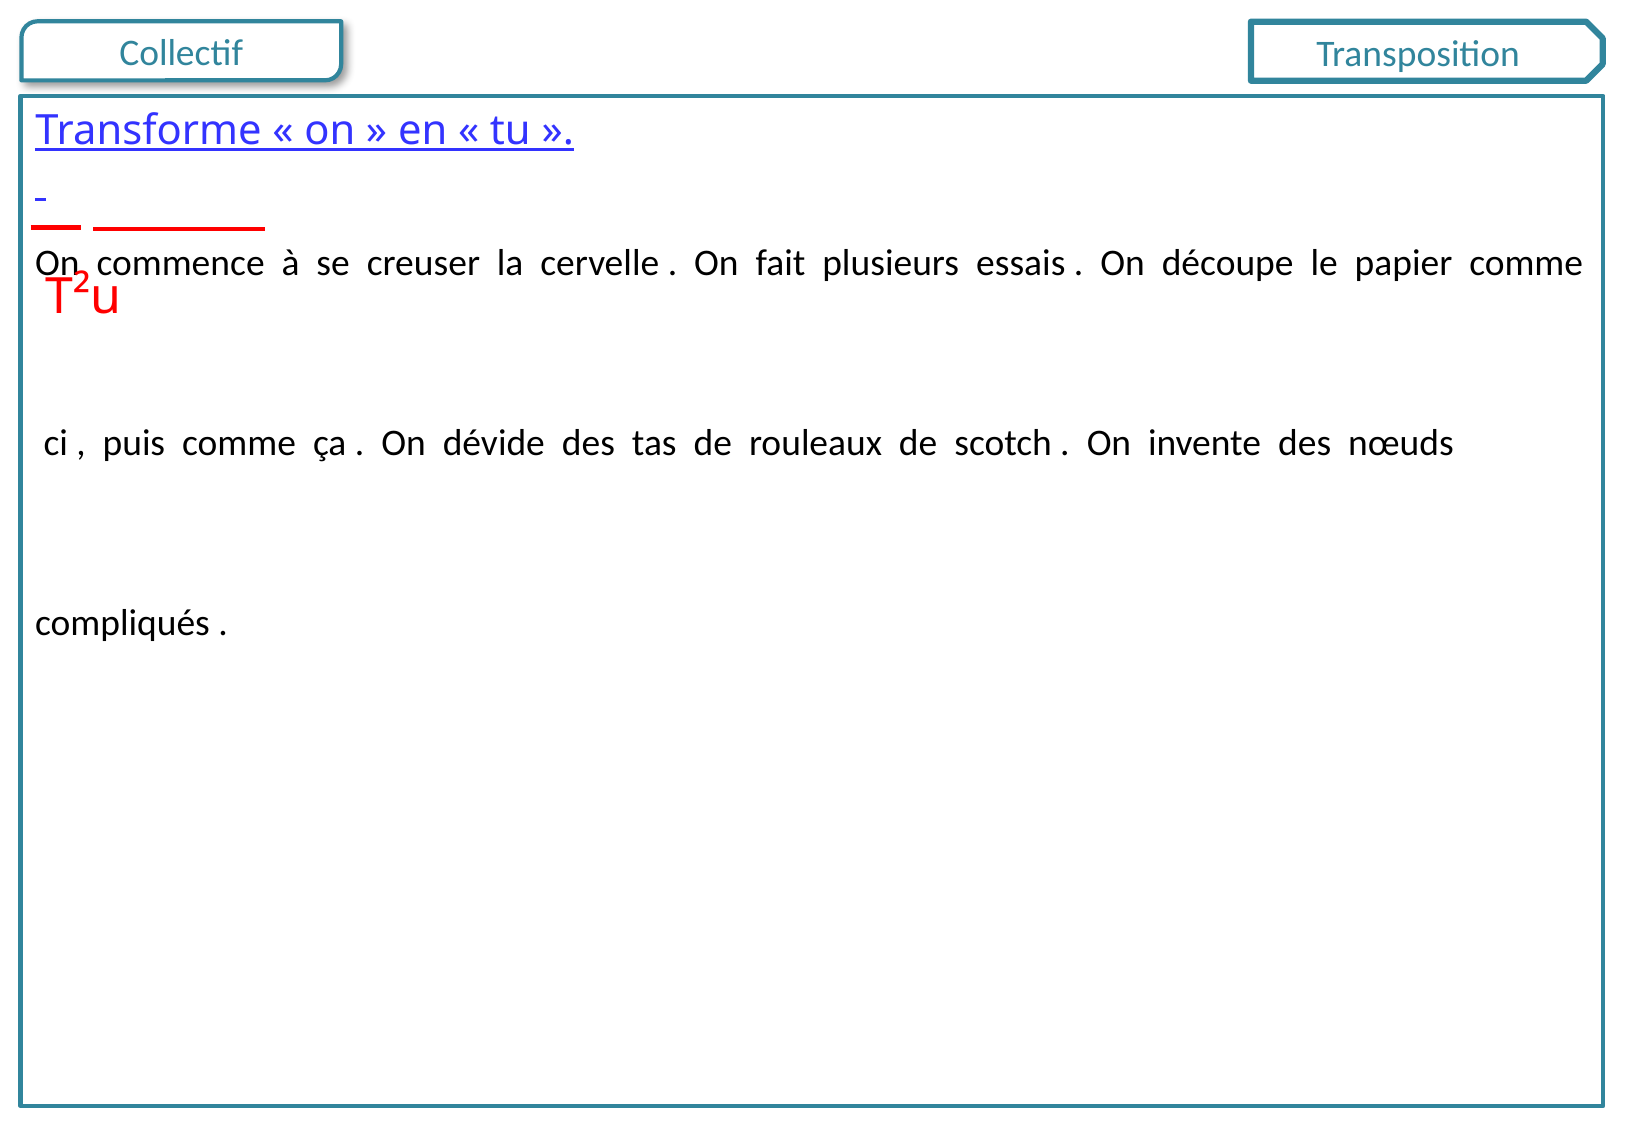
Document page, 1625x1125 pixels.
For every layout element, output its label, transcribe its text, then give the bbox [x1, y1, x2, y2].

list Transposition [1251, 21, 1585, 81]
list Transforme « on » en « tu ». [18, 94, 1605, 1108]
text_box On commence à se creuser la cervelle . On fait plusieurs essais . On découpe le papier comme ci , puis comme ça . On dévide des tas de rouleaux de scotch . On invente des nœuds compliqués . [20, 95, 1604, 651]
text_box T²u [30, 255, 500, 331]
